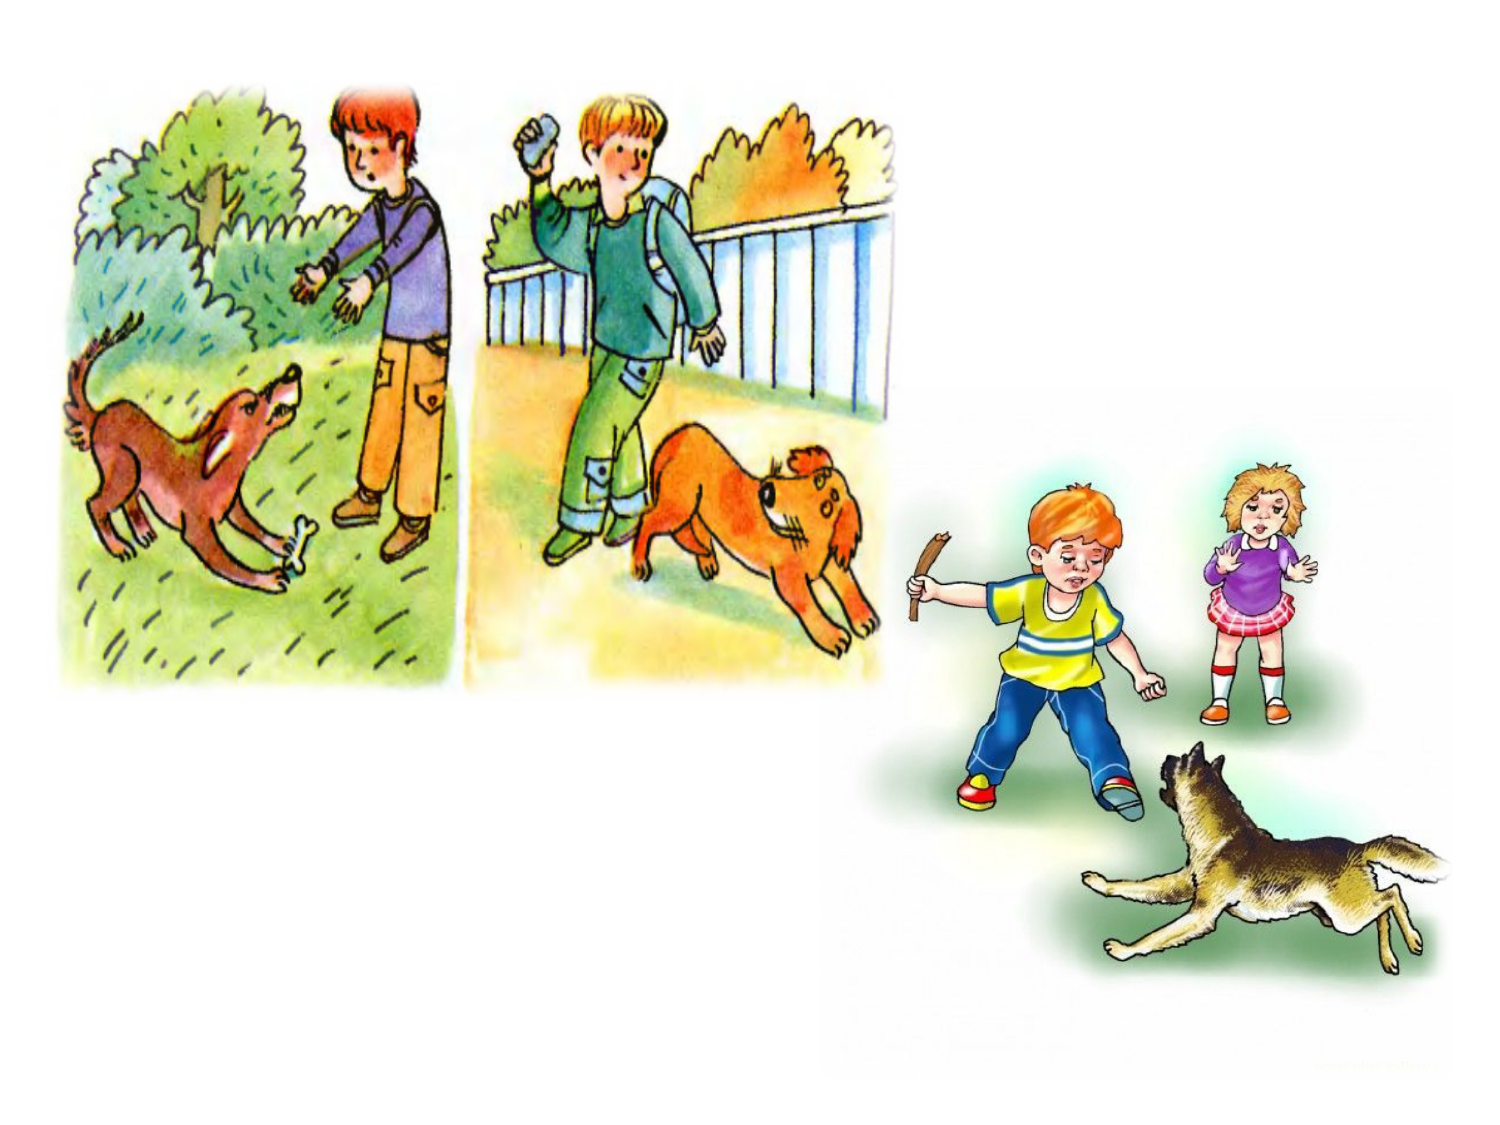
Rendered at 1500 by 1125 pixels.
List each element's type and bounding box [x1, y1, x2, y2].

picture [46, 81, 1453, 1081]
